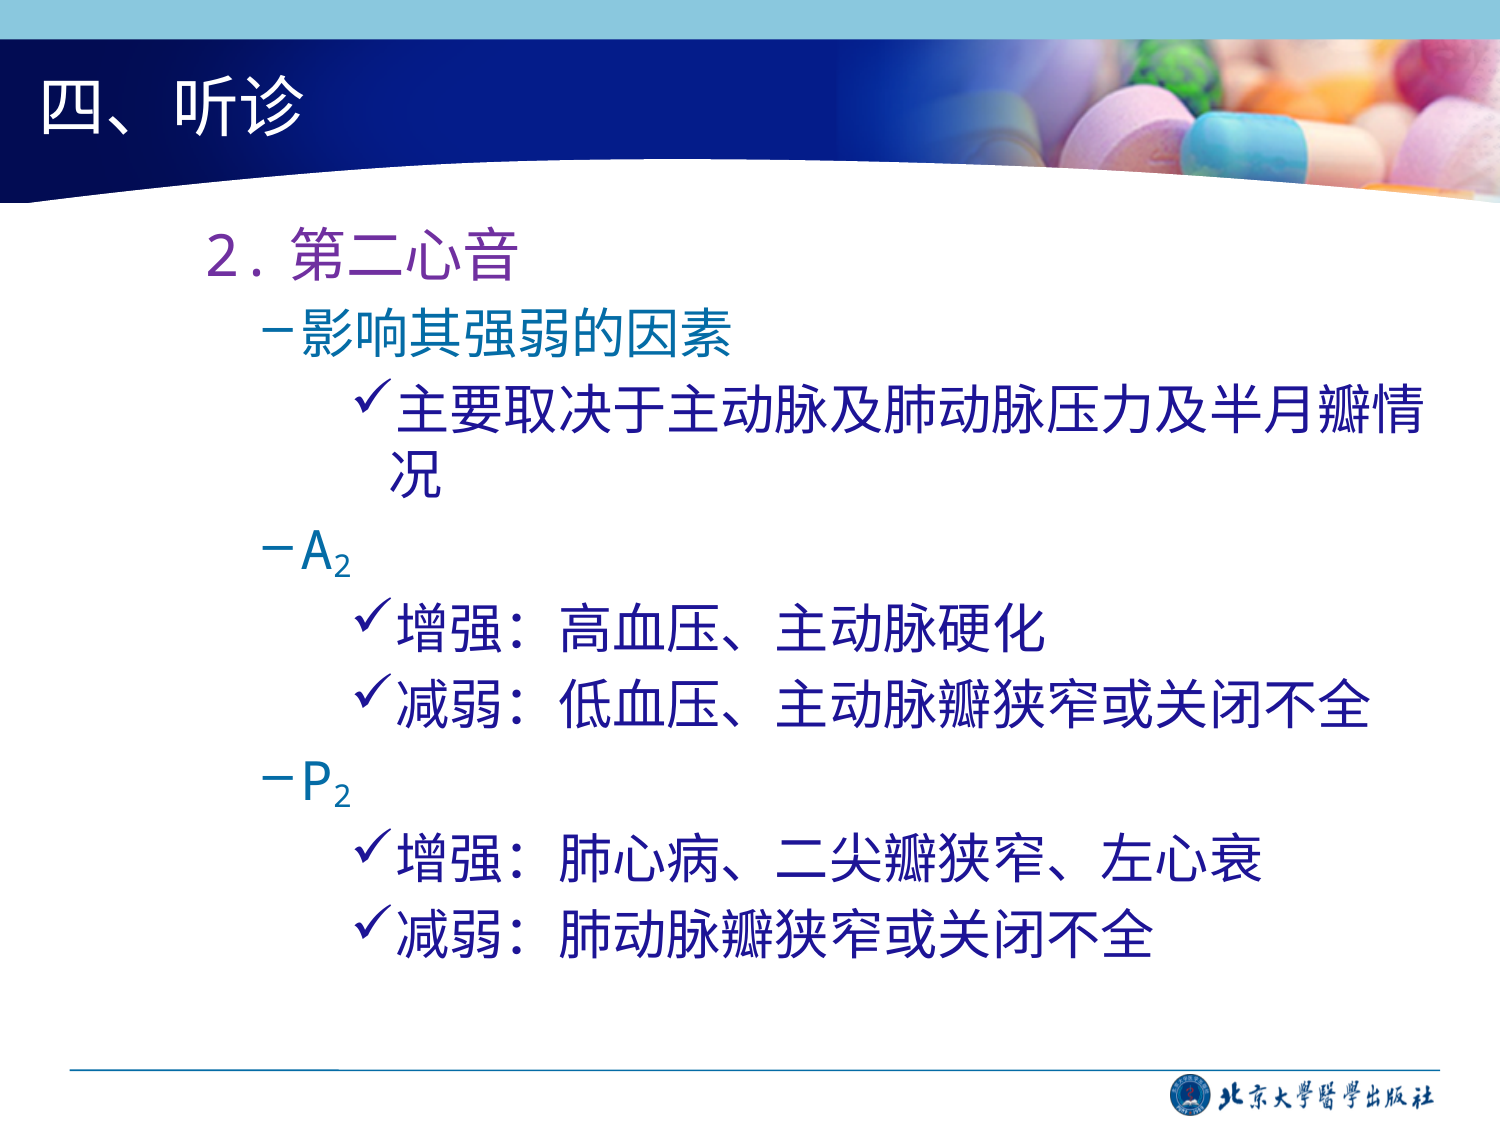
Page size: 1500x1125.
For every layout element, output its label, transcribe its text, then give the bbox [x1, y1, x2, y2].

picture [1170, 1074, 1436, 1118]
picture [0, 40, 1500, 203]
title 四、听诊 [23, 58, 1349, 152]
list 2.第二心音 影响其强弱的因素 主要取决于主动脉及肺动脉压力及半月瓣情况 A2 增强：高血压、主动脉硬化 减弱：低血压、主动脉瓣狭窄或关闭不全 P2 增强：肺心病、二尖瓣狭窄、左心衰 减弱：肺动脉瓣狭窄或关闭不全 [49, 210, 1463, 1026]
